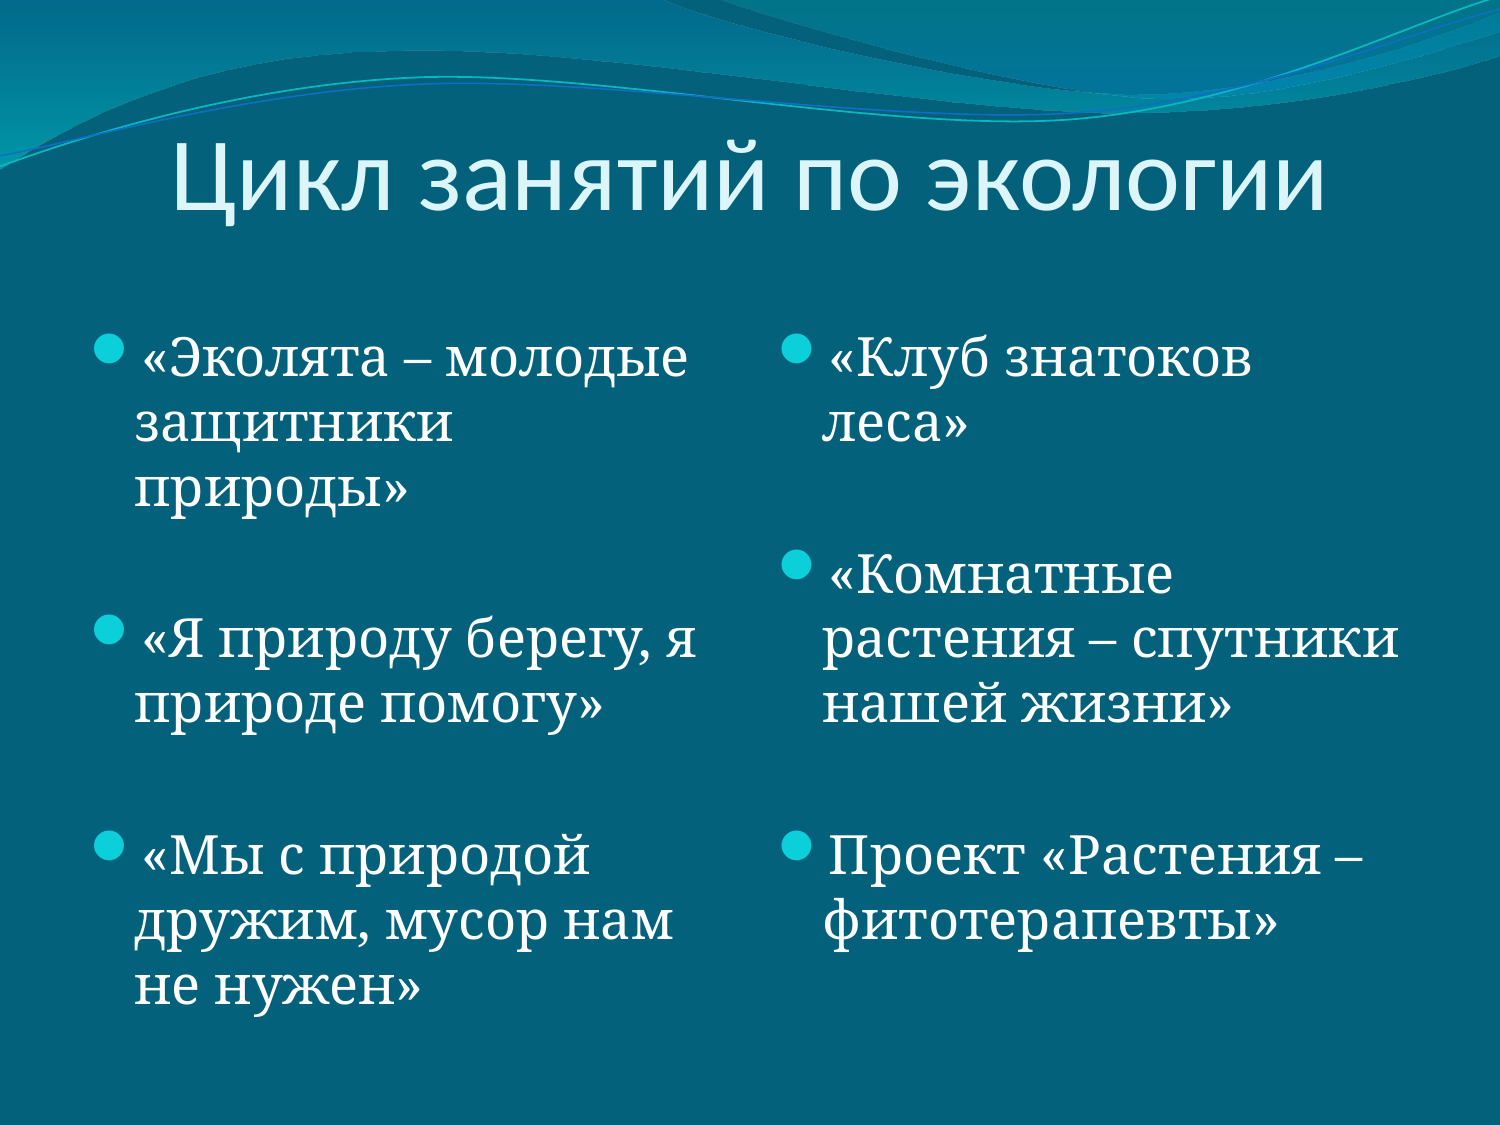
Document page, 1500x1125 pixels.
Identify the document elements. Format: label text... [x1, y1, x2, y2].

list «Клуб знатоков леса» «Комнатные растения – спутники нашей жизни» Проект «Растения – фитотерапевты» [762, 314, 1425, 1043]
title Цикл занятий по экологии [75, 54, 1425, 232]
list «Эколята – молодые защитники природы» «Я природу берегу, я природе помогу» «Мы с природой дружим, мусор нам не нужен» [75, 314, 738, 1043]
